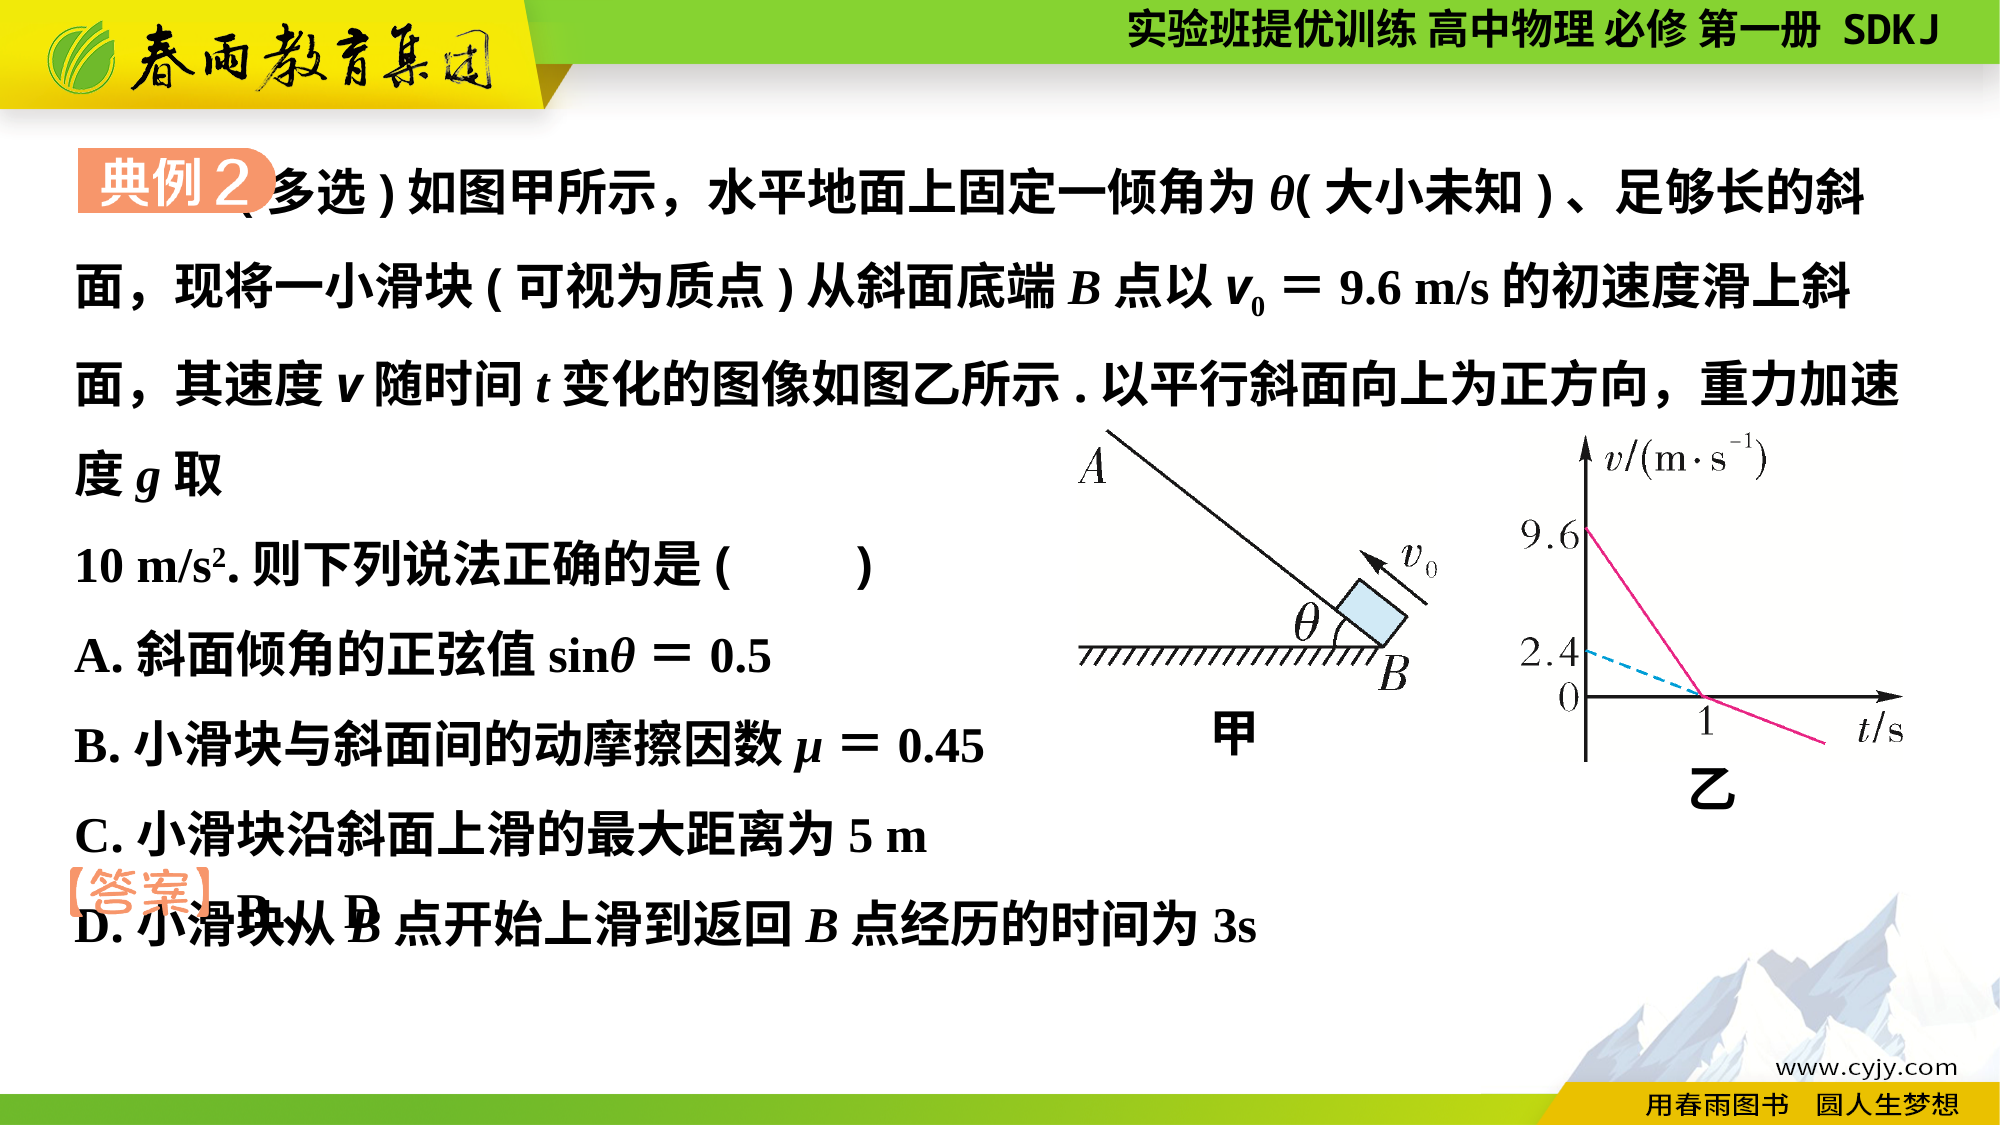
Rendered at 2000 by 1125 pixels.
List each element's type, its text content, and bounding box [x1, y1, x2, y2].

text_box 甲 [1194, 698, 1275, 769]
list (多选)如图甲所示，水平地面上固定一倾角为θ(大小未知)、足够长的斜面，现将一小滑块(可视为质点)从斜面底端B点以v0＝9.6 m/s的初速度滑上斜面，其速度v随时间t变化的图像如图乙所示.以平行斜面向上为正方向，重力加速度g取 10 m/s2.则下列说法正确的是( ) A.斜面倾角的正弦值sinθ＝0.5 B.小滑块与斜面间的动摩擦因数μ＝0.45 C.小滑块沿斜面上滑的最大距离为5 m D.小滑块从B点开始上滑到返回B点经历的时间为3s [59, 122, 1944, 841]
text_box 乙 [1672, 772, 1753, 825]
text_box B、D [59, 841, 1944, 947]
picture [0, 0, 2000, 1125]
